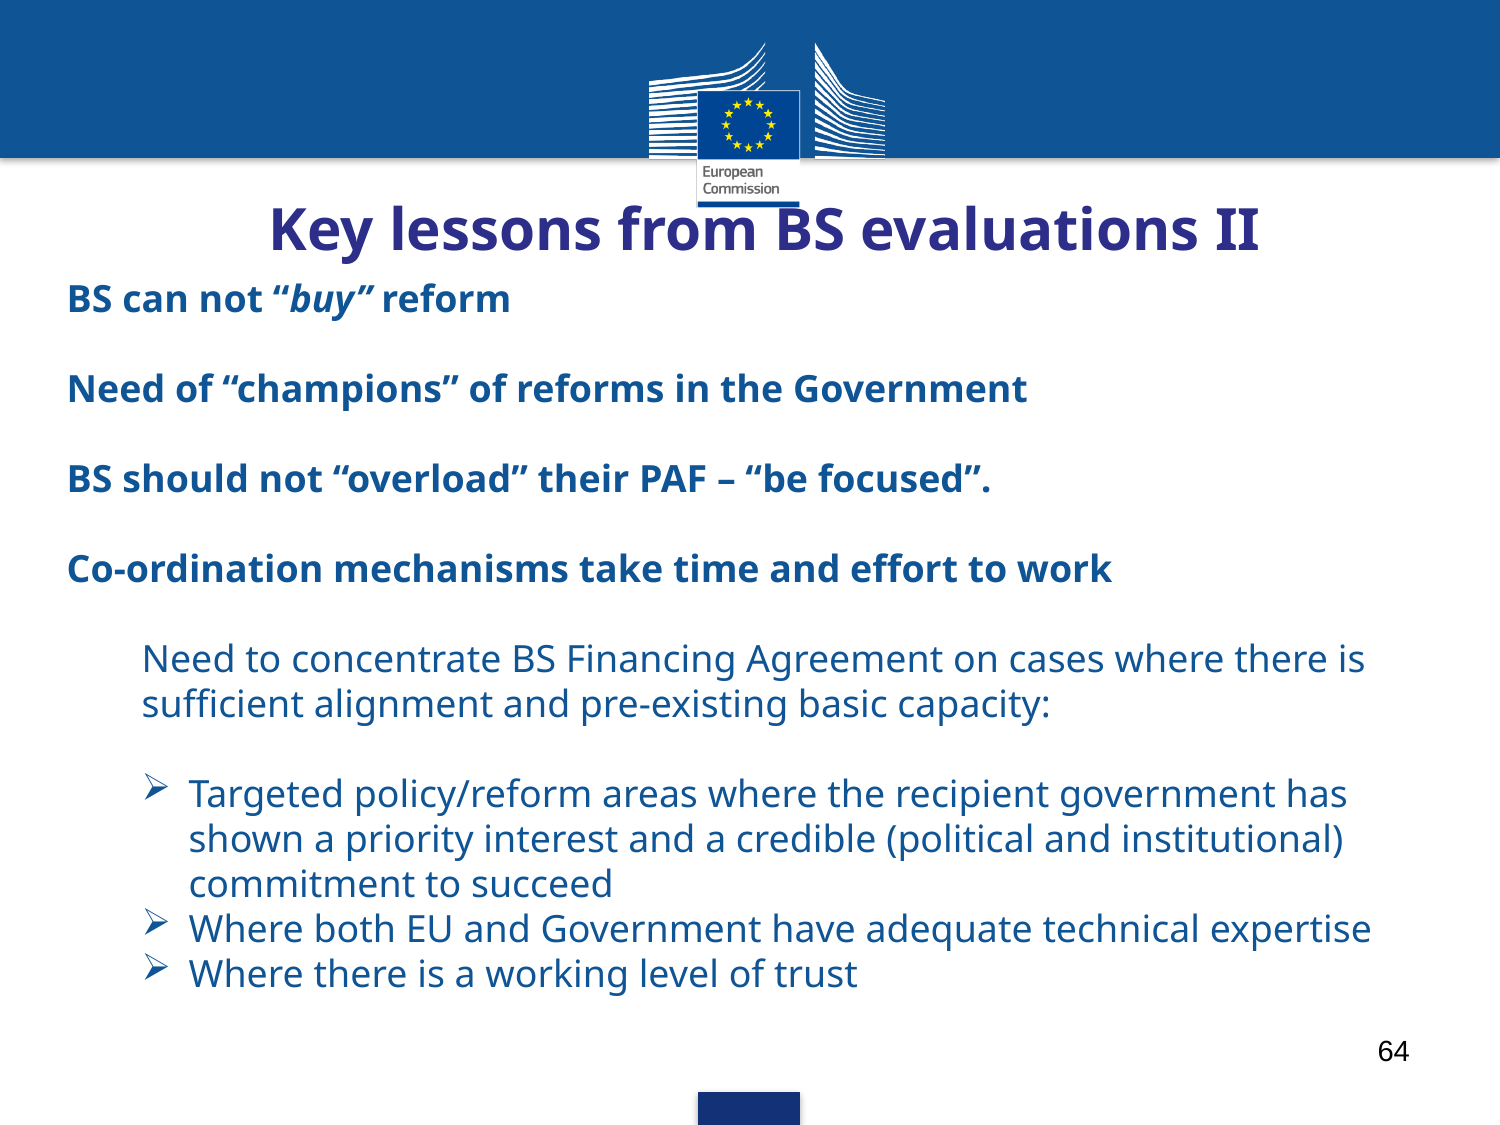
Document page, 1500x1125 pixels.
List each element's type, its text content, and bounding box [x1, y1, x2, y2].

text_box BS can not “buy” reform Need of “champions” of reforms in the Government BS should not “overload” their PAF – “be focused”. Co-ordination mechanisms take time and effort to work Need to concentrate BS Financing Agreement on cases where there is sufficient alignment and pre-existing basic capacity: Targeted policy/reform areas where the recipient government has shown a priority interest and a credible (political and institutional) commitment to succeed Where both EU and Government have adequate technical expertise Where there is a working level of trust [51, 330, 1444, 1055]
text_box Key lessons from BS evaluations II [51, 184, 1478, 330]
picture [649, 42, 885, 184]
slide_number 64 [1074, 1055, 1426, 1103]
